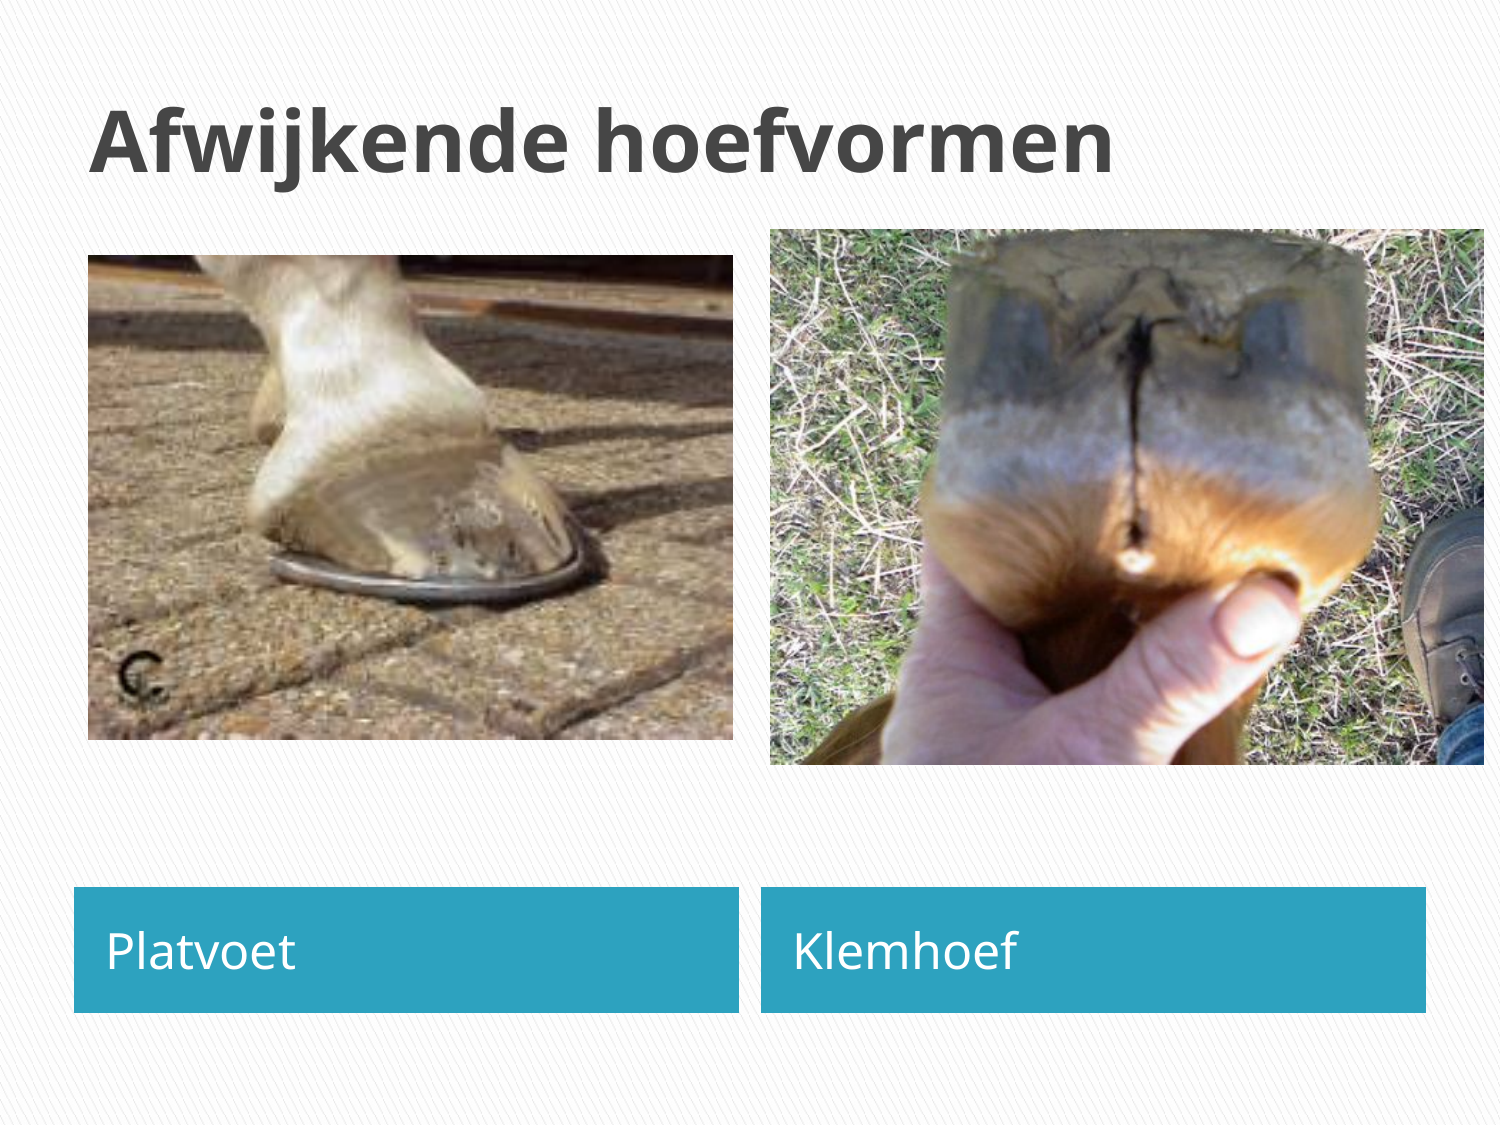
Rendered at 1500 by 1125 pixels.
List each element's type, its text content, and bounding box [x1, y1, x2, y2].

title Afwijkende hoefvormen [75, 44, 1425, 233]
list Klemhoef [761, 887, 1426, 1013]
list Platvoet [74, 887, 739, 1013]
picture [88, 255, 733, 740]
picture [770, 229, 1485, 766]
